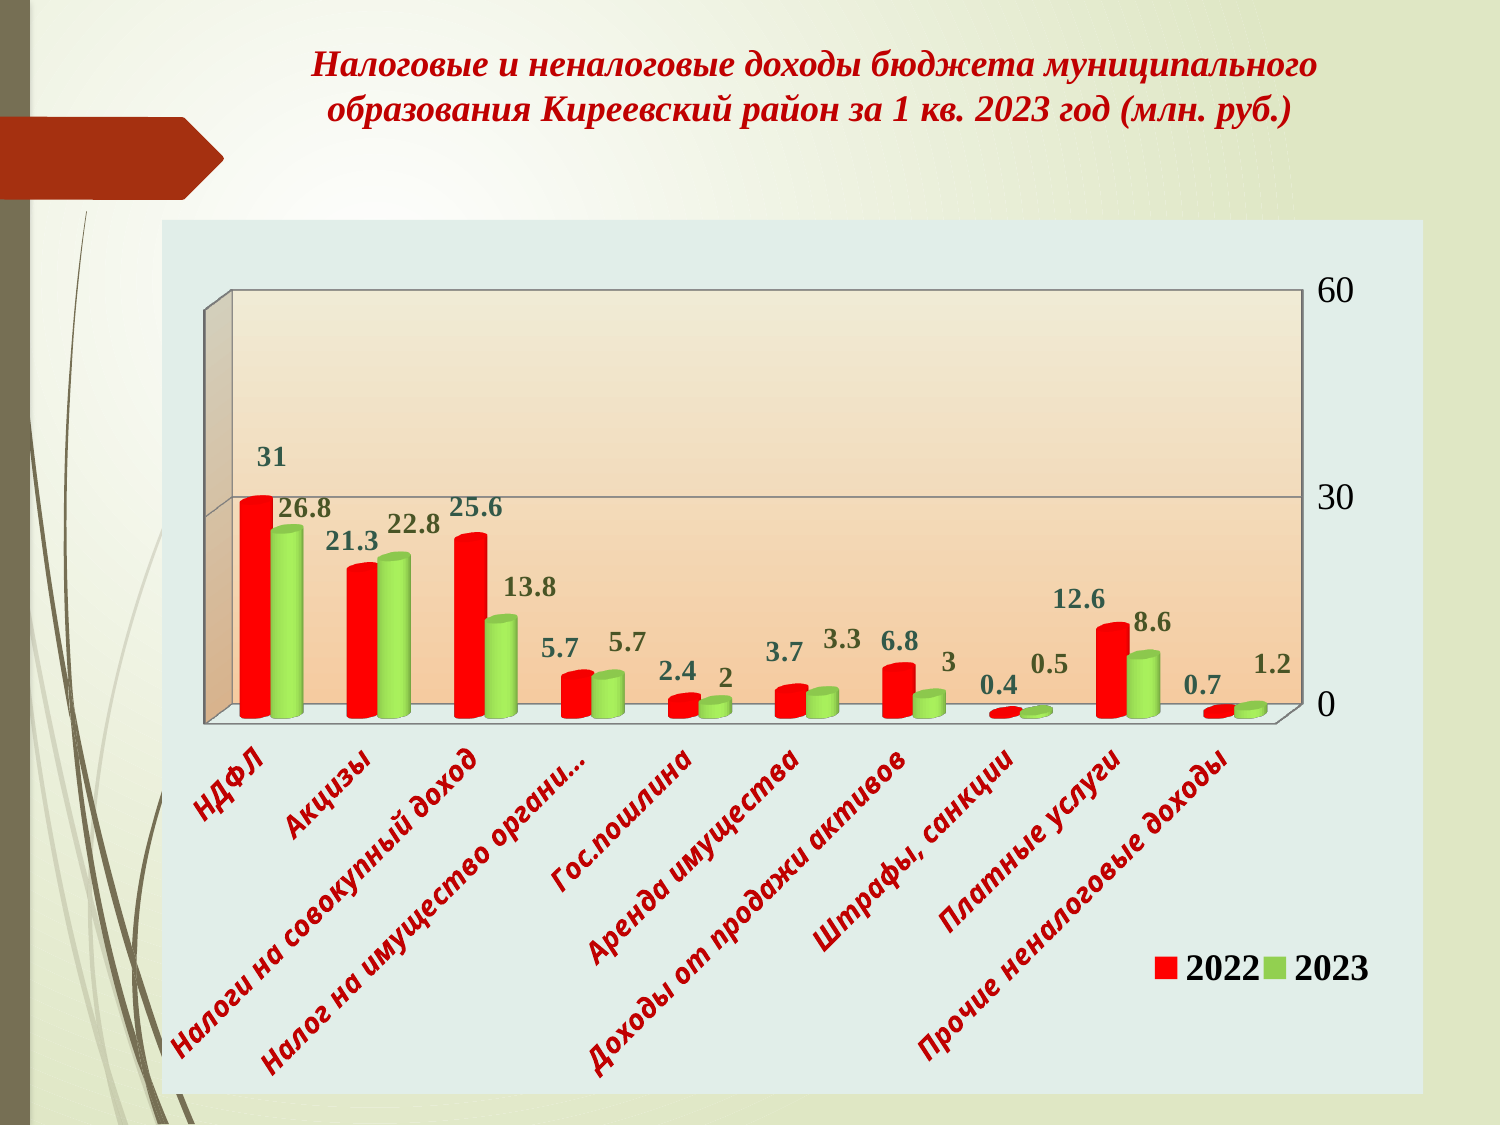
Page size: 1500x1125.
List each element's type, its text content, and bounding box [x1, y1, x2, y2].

title Налоговые и неналоговые доходы бюджета муниципального образования Киреевский район за 1 кв. 2023 год (млн. руб.) [242, 30, 1388, 173]
chart [159, 219, 1424, 1095]
